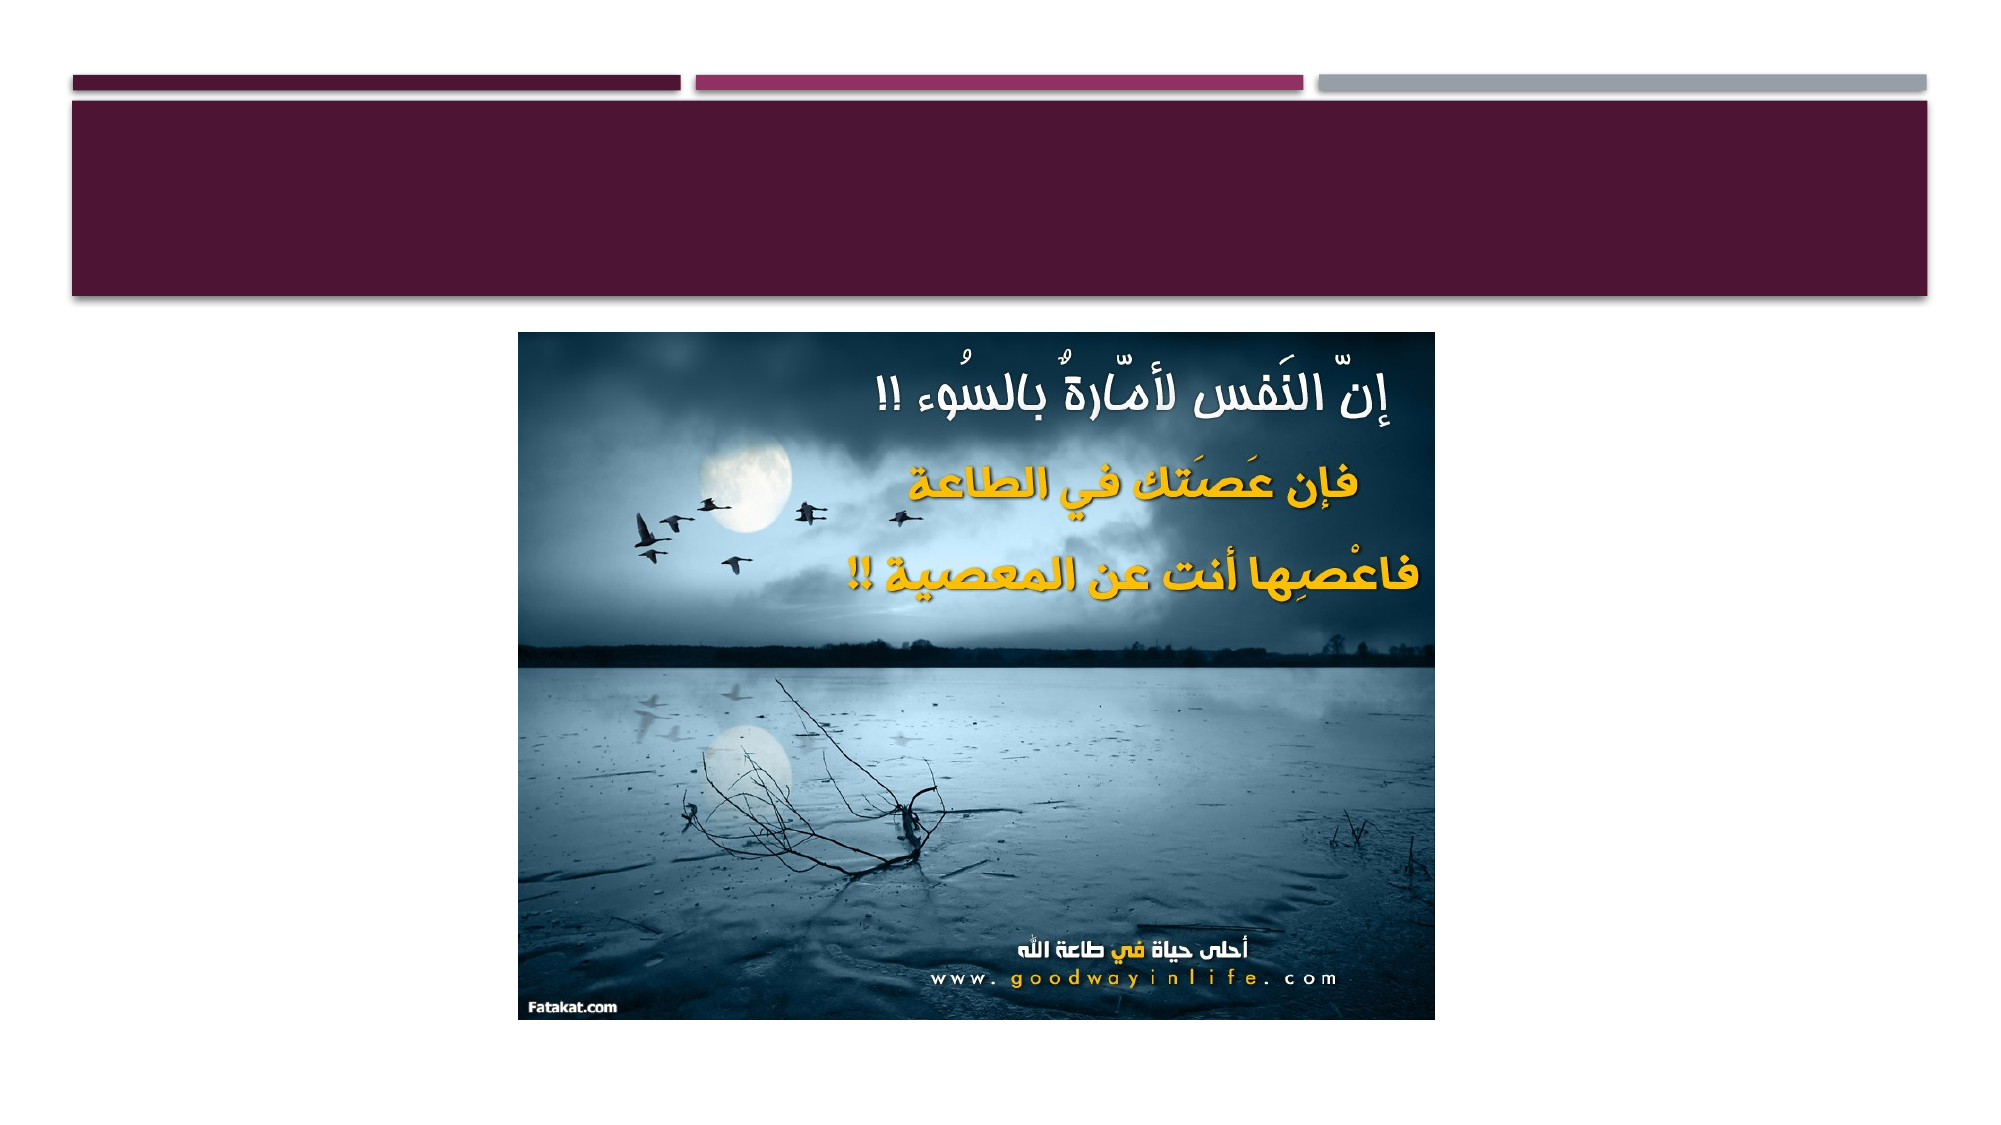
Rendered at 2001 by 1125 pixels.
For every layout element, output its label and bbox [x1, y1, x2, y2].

list [518, 332, 1436, 1021]
